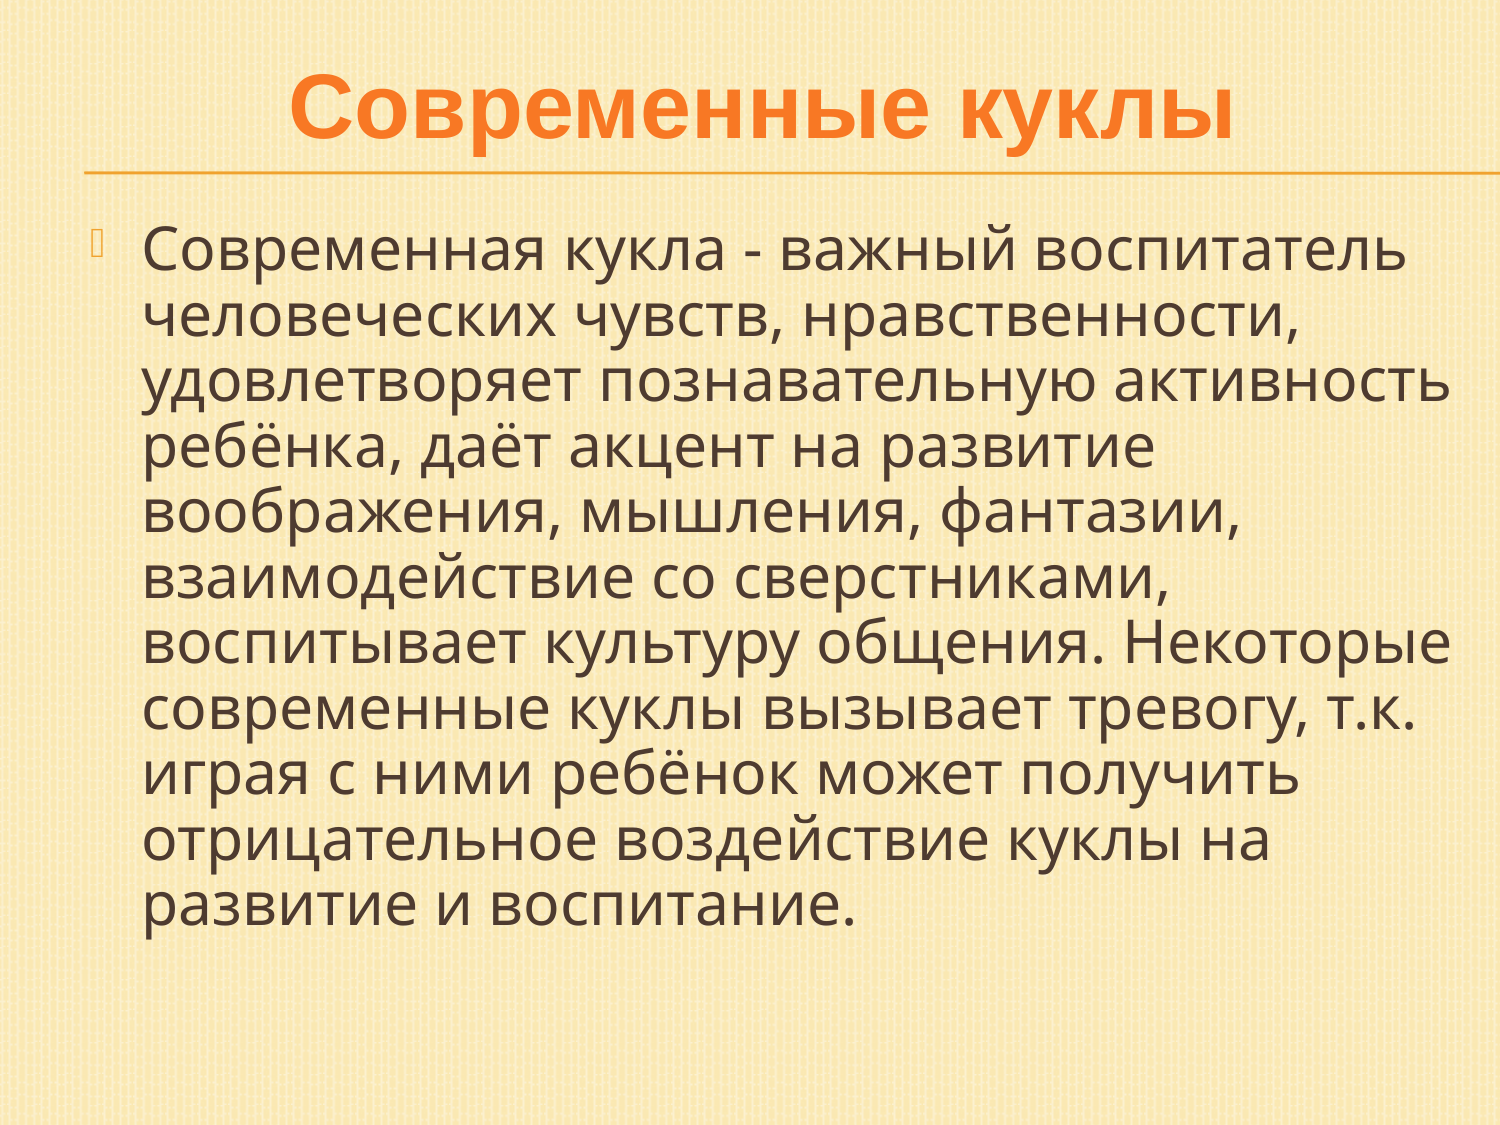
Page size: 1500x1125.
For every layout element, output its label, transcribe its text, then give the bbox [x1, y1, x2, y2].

list Современная кукла - важный воспитатель человеческих чувств, нравственности, удовлетворяет познавательную активность ребёнка, даёт акцент на развитие воображения, мышления, фантазии, взаимодействие со сверстниками, воспитывает культуру общения. Некоторые современные куклы вызывает тревогу, т.к. играя с ними ребёнок может получить отрицательное воздействие куклы на развитие и воспитание. [74, 210, 1500, 954]
title Современные куклы [73, 33, 1454, 171]
